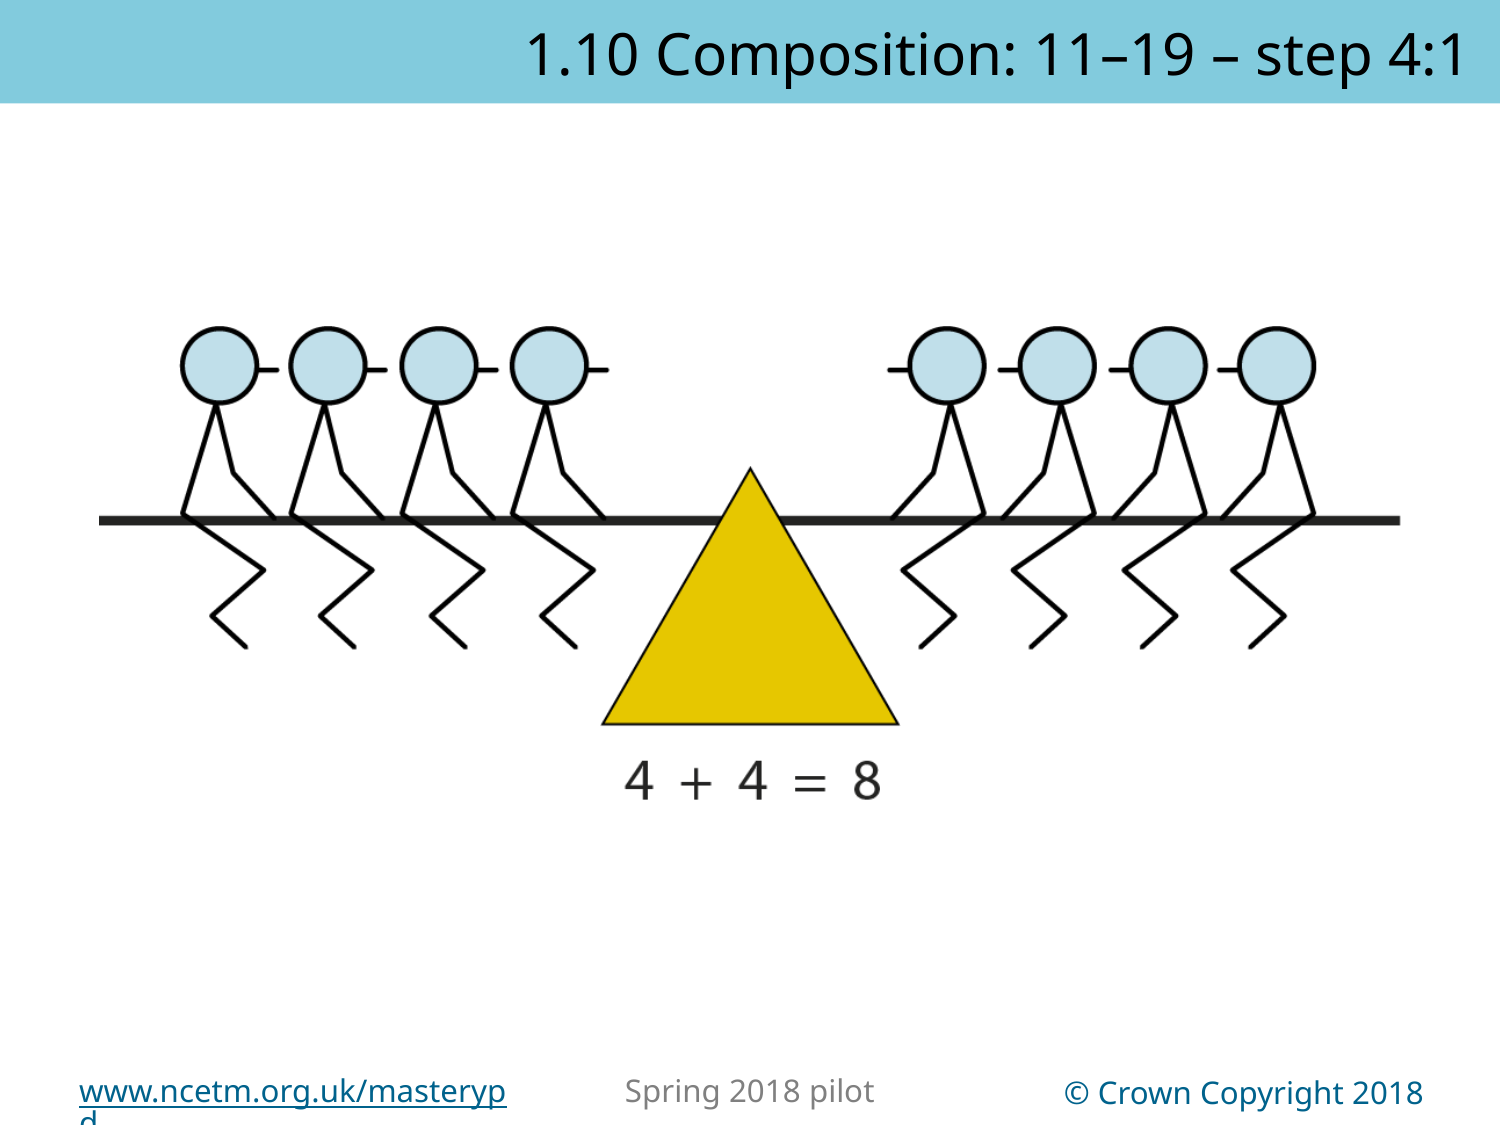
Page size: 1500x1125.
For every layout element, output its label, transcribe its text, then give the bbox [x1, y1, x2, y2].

picture [98, 326, 1401, 819]
list 1.10 Composition: 11–19 – step 4:1 [0, 0, 1500, 104]
